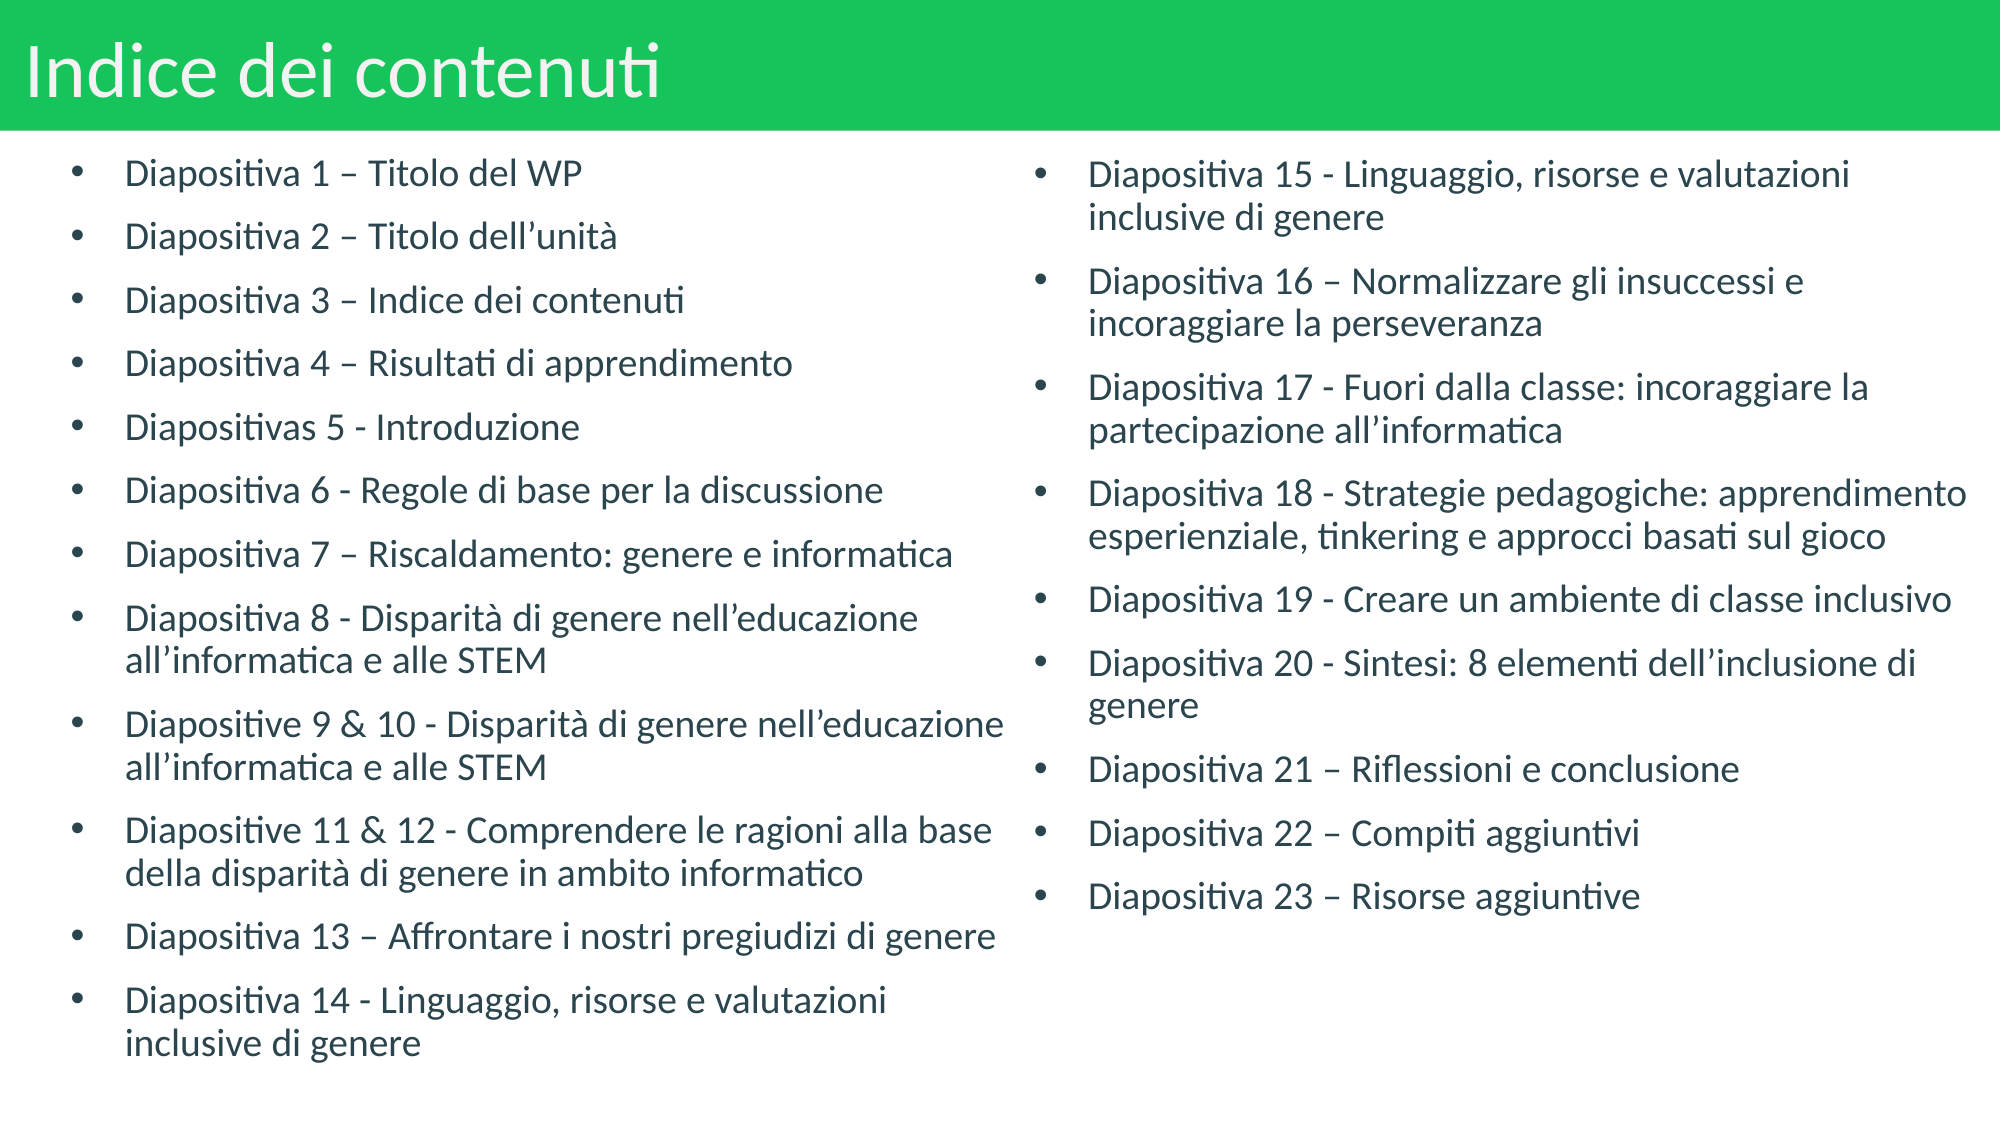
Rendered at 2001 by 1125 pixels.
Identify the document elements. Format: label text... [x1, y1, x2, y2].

title Indice dei contenuti [16, 13, 1976, 131]
list Diapositiva 15 - Linguaggio, risorse e valutazioni inclusive di genere Diapositiva 16 – Normalizzare gli insuccessi e incoraggiare la perseveranza Diapositiva 17 - Fuori dalla classe: incoraggiare la partecipazione all’informatica Diapositiva 18 - Strategie pedagogiche: apprendimento esperienziale, tinkering e approcci basati sul gioco Diapositiva 19 - Creare un ambiente di classe inclusivo Diapositiva 20 - Sintesi: 8 elementi dell’inclusione di genere Diapositiva 21 – Riflessioni e conclusione Diapositiva 22 – Compiti aggiuntivi Diapositiva 23 – Risorse aggiuntive [979, 146, 1988, 1110]
list Diapositiva 1 – Titolo del WP Diapositiva 2 – Titolo dell’unità Diapositiva 3 – Indice dei contenuti Diapositiva 4 – Risultati di apprendimento Diapositivas 5 - Introduzione Diapositiva 6 - Regole di base per la discussione Diapositiva 7 – Riscaldamento: genere e informatica Diapositiva 8 - Disparità di genere nell’educazione all’informatica e alle STEM Diapositive 9 & 10 - Disparità di genere nell’educazione all’informatica e alle STEM Diapositive 11 & 12 - Comprendere le ragioni alla base della disparità di genere in ambito informatico Diapositiva 13 – Affrontare i nostri pregiudizi di genere Diapositiva 14 - Linguaggio, risorse e valutazioni inclusive di genere [16, 144, 1024, 1108]
